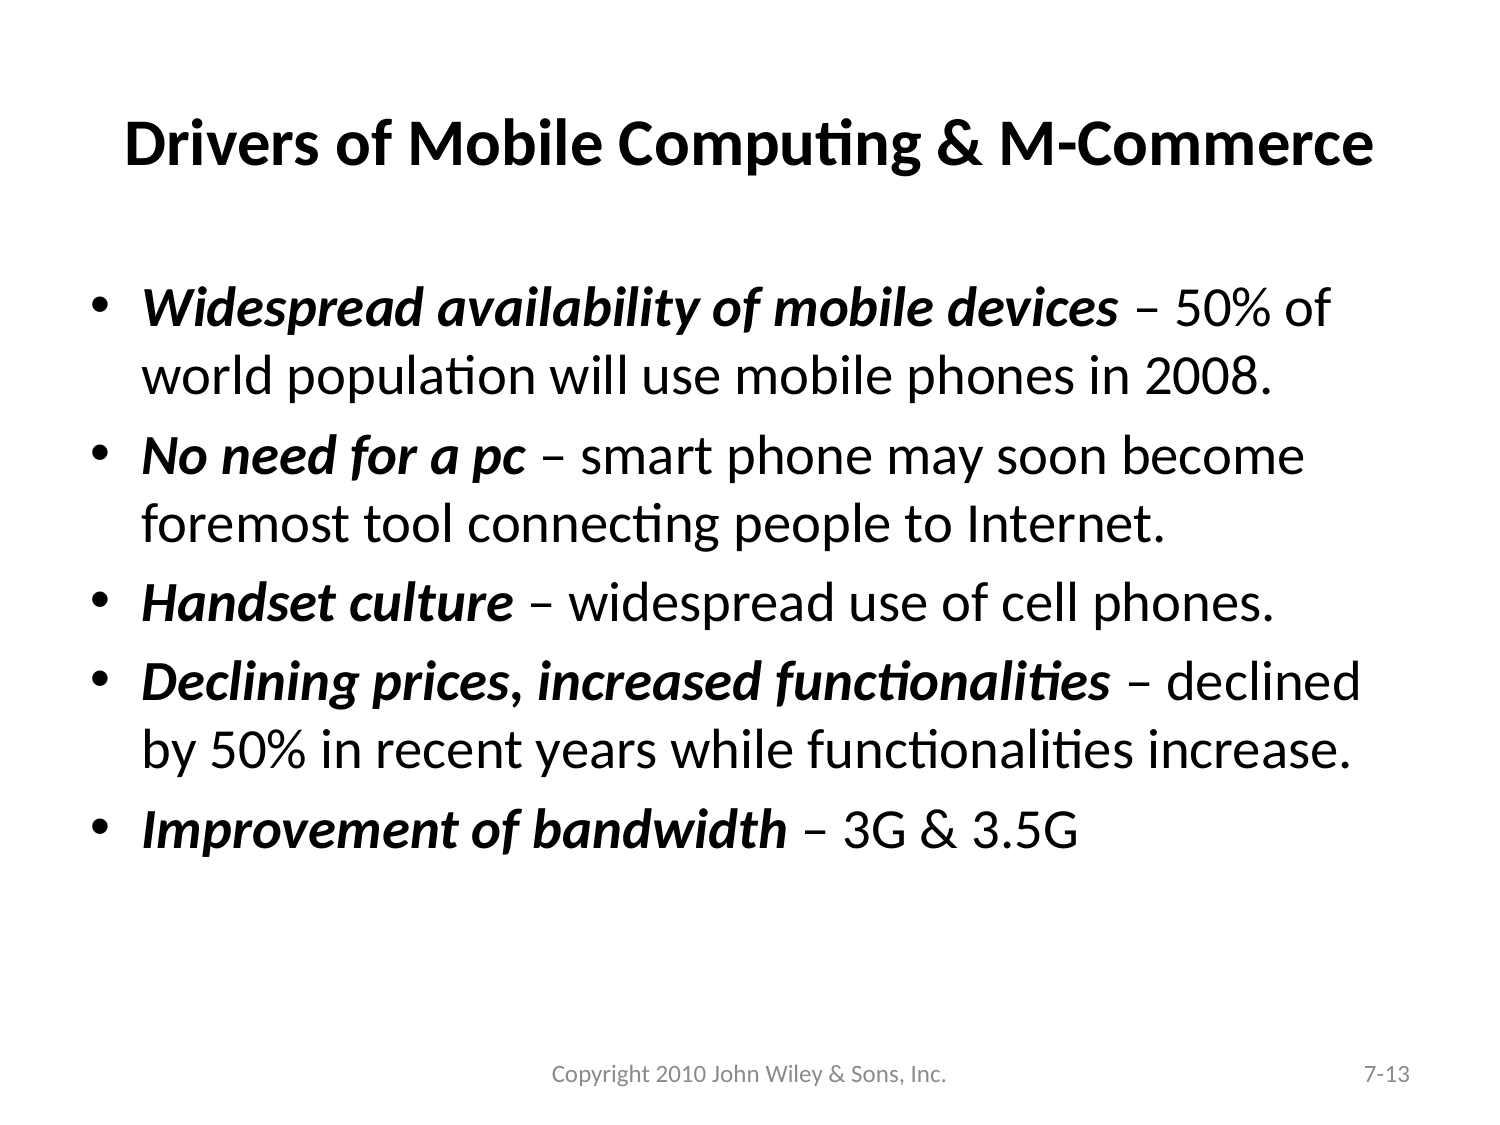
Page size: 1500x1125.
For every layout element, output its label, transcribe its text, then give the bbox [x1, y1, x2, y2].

slide_number 7-13 [1074, 1042, 1425, 1103]
footer Copyright 2010 John Wiley & Sons, Inc. [512, 1042, 988, 1103]
list Widespread availability of mobile devices – 50% of world population will use mobile phones in 2008. No need for a pc – smart phone may soon become foremost tool connecting people to Internet. Handset culture – widespread use of cell phones. Declining prices, increased functionalities – declined by 50% in recent years while functionalities increase. Improvement of bandwidth – 3G & 3.5G [75, 262, 1425, 1005]
title Drivers of Mobile Computing & M-Commerce [75, 45, 1425, 233]
